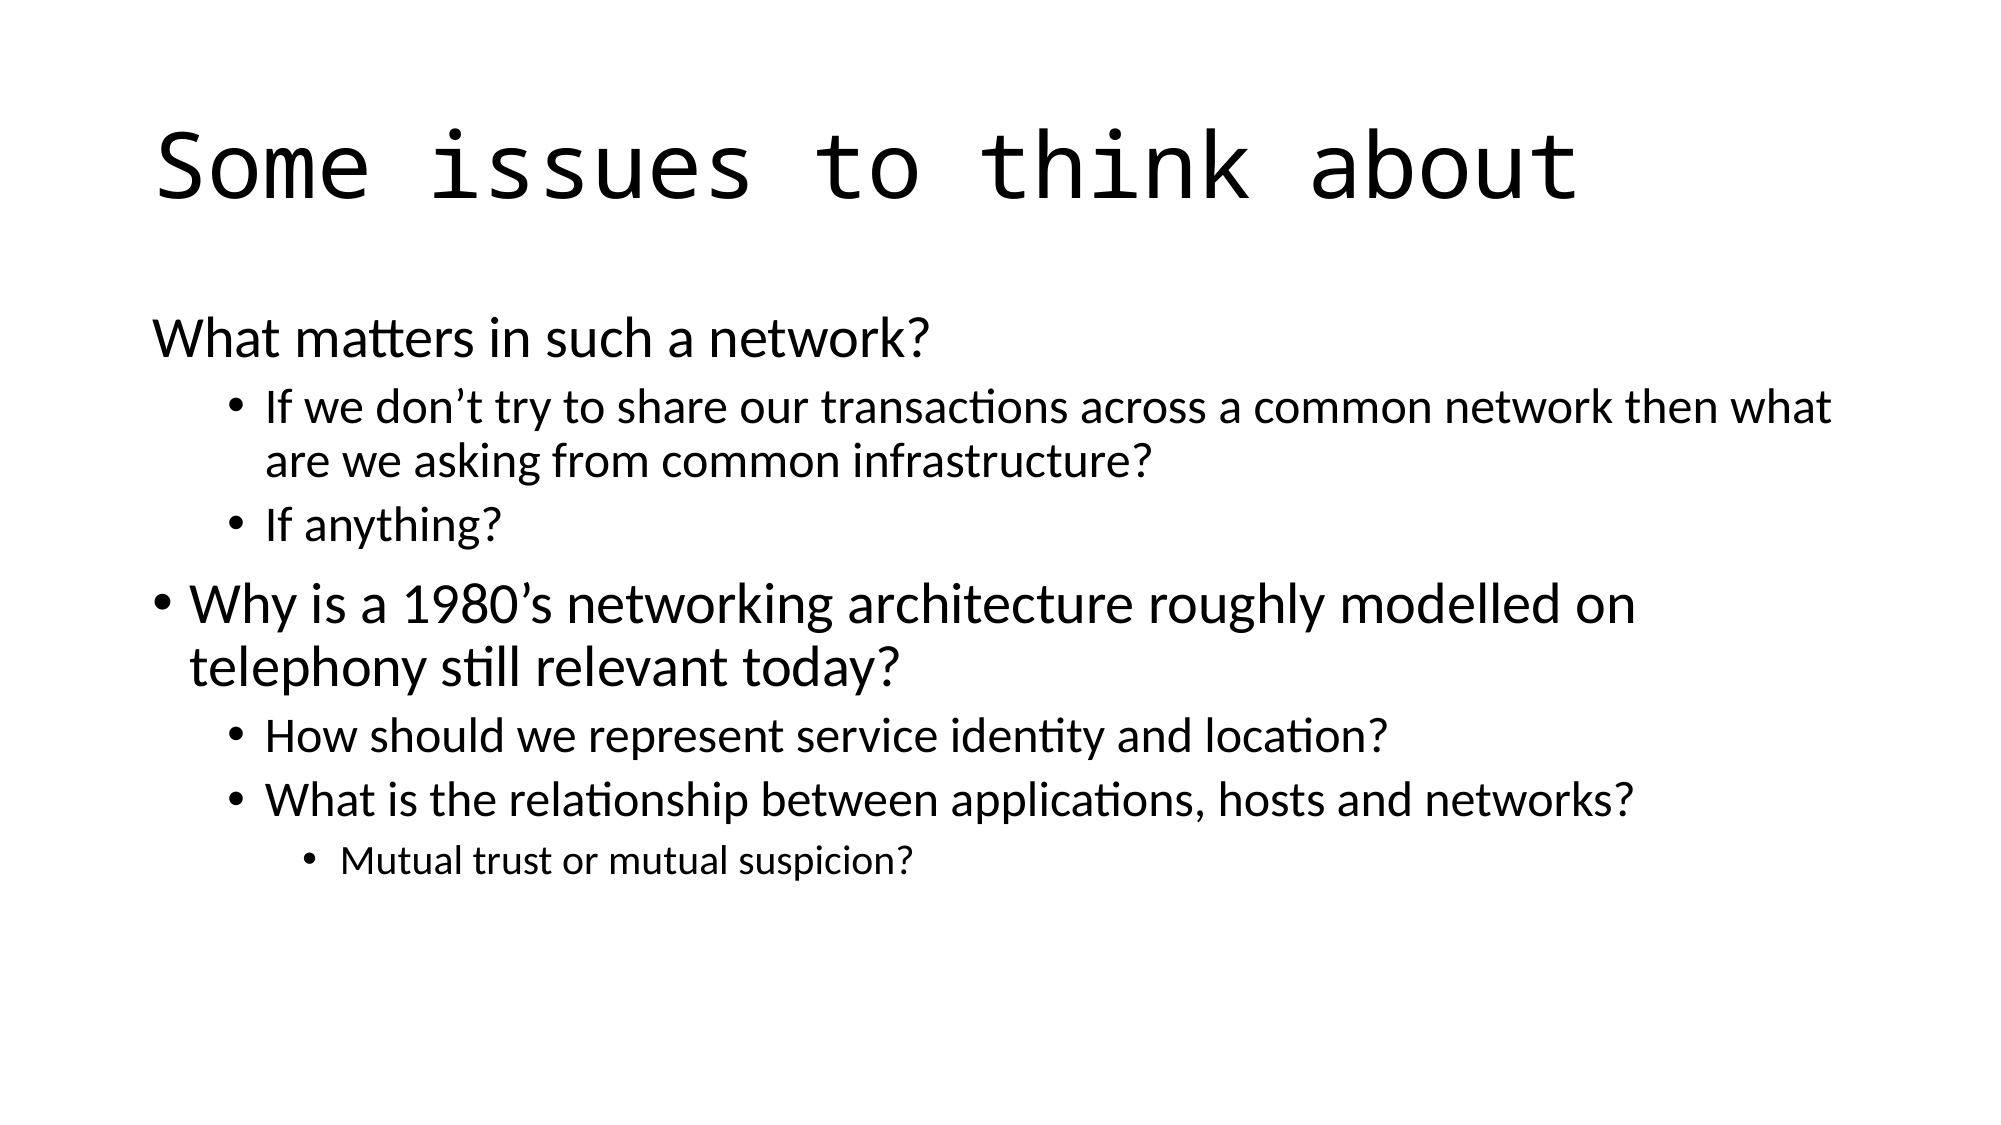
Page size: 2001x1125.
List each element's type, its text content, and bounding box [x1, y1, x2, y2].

title Some issues to think about [137, 59, 1863, 278]
list What matters in such a network? If we don’t try to share our transactions across a common network then what are we asking from common infrastructure? If anything? Why is a 1980’s networking architecture roughly modelled on telephony still relevant today? How should we represent service identity and location? What is the relationship between applications, hosts and networks? Mutual trust or mutual suspicion? [137, 299, 1863, 1014]
